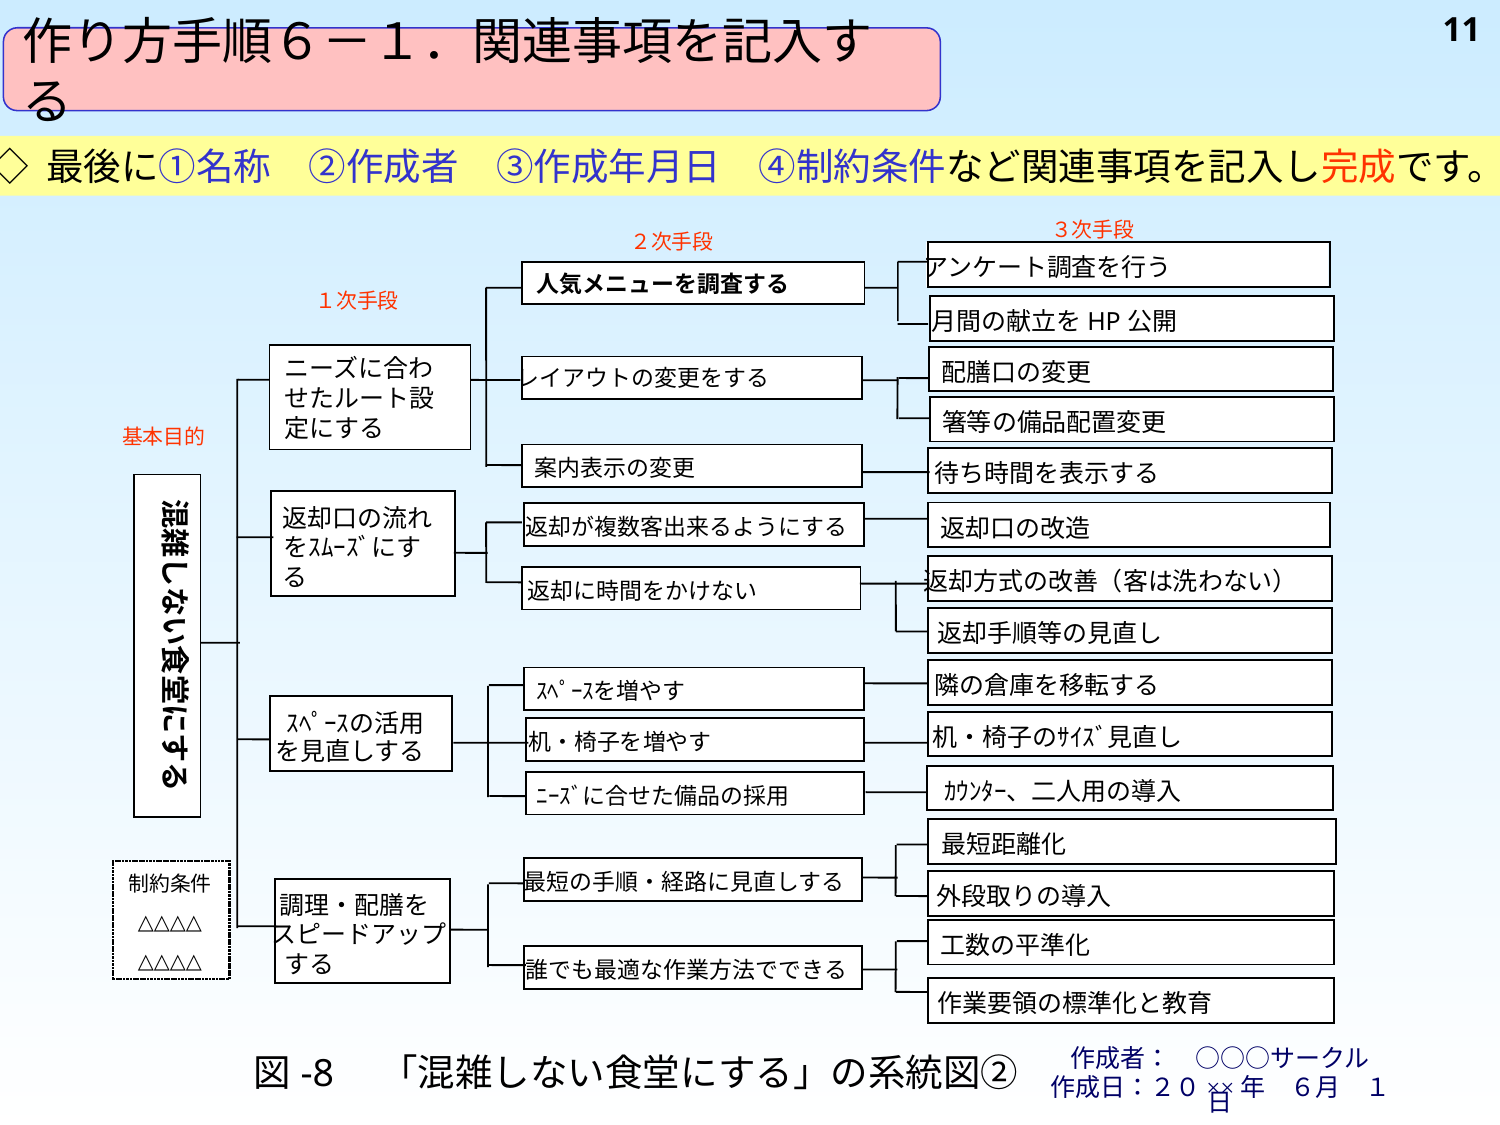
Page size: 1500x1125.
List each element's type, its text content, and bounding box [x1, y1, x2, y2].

text_box 作成者： ○○○サークル 作成日：２０××年 ６月 １日 [1025, 1034, 1416, 1122]
text_box [112, 861, 230, 980]
text_box 月間の献立をHP公開 [931, 305, 1177, 336]
text_box [928, 978, 1335, 1024]
text_box [524, 503, 865, 547]
text_box [928, 556, 1332, 601]
text_box 外段取りの導入 [936, 880, 1112, 911]
text_box 最短距離化 [941, 828, 1067, 859]
text_box △△△△ [137, 908, 203, 934]
text_box ３次手段 [1050, 216, 1134, 242]
text_box 返却口の改造 [940, 512, 1091, 542]
text_box 返却口の流れ [282, 502, 433, 532]
text_box [929, 346, 1334, 392]
text_box [523, 946, 863, 989]
text_box ◇ 最後に①名称 ②作成者 ③作成年月日 ④制約条件など関連事項を記入し完成です。 [0, 135, 1500, 196]
text_box [928, 242, 1331, 287]
text_box [521, 444, 862, 488]
text_box 図-8 「混雑しない食堂にする」の系統図② [239, 1041, 1034, 1102]
text_box する [284, 948, 335, 979]
text_box を見直しする [275, 735, 425, 766]
text_box 待ち時間を表示する [934, 457, 1160, 488]
text_box スピードアップ [271, 919, 447, 949]
text_box ｶｳﾝﾀｰ、二人用の導入 [944, 774, 1182, 805]
text_box [274, 878, 450, 984]
text_box ﾆｰｽﾞに合せた備品の採用 [536, 781, 790, 809]
text_box [928, 659, 1332, 705]
text_box [522, 566, 861, 610]
text_box レイアウトの変更をする [516, 363, 770, 392]
text_box 返却方式の改善（客は洗わない） [923, 565, 1299, 596]
text_box ２次手段 [630, 228, 714, 254]
text_box 返却に時間をかけない [527, 576, 758, 604]
text_box [523, 667, 864, 711]
text_box 調理・配膳を [279, 889, 430, 919]
text_box [927, 448, 1332, 493]
text_box 隣の倉庫を移転する [934, 669, 1160, 700]
text_box 11 [1399, 0, 1497, 56]
text_box [523, 858, 863, 901]
text_box [928, 871, 1335, 916]
text_box [271, 491, 455, 596]
text_box 制約条件 [128, 870, 212, 896]
text_box 基本目的 [122, 423, 206, 449]
text_box 机・椅子を増やす [528, 727, 713, 755]
text_box ｽﾍﾟｰｽを増やす [536, 676, 686, 705]
text_box る [282, 560, 308, 591]
text_box 箸等の備品配置変更 [942, 406, 1167, 436]
text_box をｽﾑｰｽﾞにす [283, 531, 422, 562]
text_box 配膳口の変更 [941, 356, 1092, 387]
text_box 混雑しない食堂にする [134, 474, 201, 818]
text_box アンケート調査を行う [923, 251, 1173, 282]
text_box [928, 920, 1335, 965]
text_box 返却手順等の見直し [937, 617, 1163, 648]
text_box １次手段 [315, 288, 399, 313]
text_box △△△△ [137, 947, 203, 973]
text_box 最短の手順・経路に見直しする [523, 867, 845, 895]
text_box [270, 696, 452, 772]
text_box 案内表示の変更 [534, 453, 696, 482]
text_box ｽﾍﾟｰｽの活用 [286, 707, 425, 735]
text_box 机・椅子のｻｲｽﾞ見直し [933, 721, 1183, 752]
text_box 工数の平準化 [940, 929, 1091, 960]
text_box [928, 502, 1331, 548]
text_box 誰でも最適な作業方法でできる [525, 955, 848, 983]
text_box [525, 771, 864, 815]
text_box 人気メニューを調査する [521, 261, 865, 305]
text_box [929, 396, 1335, 442]
text_box [525, 717, 864, 761]
text_box [928, 819, 1337, 864]
text_box 返却が複数客出来るようにする [525, 512, 849, 541]
text_box [521, 356, 862, 400]
text_box [929, 296, 1334, 341]
text_box [928, 608, 1332, 653]
text_box [926, 765, 1333, 811]
text_box [928, 711, 1332, 757]
text_box ニーズに合わせたルート設定にする [269, 344, 471, 450]
text_box 作り方手順６－１．関連事項を記入する [3, 27, 941, 111]
text_box 作業要領の標準化と教育 [937, 987, 1213, 1018]
